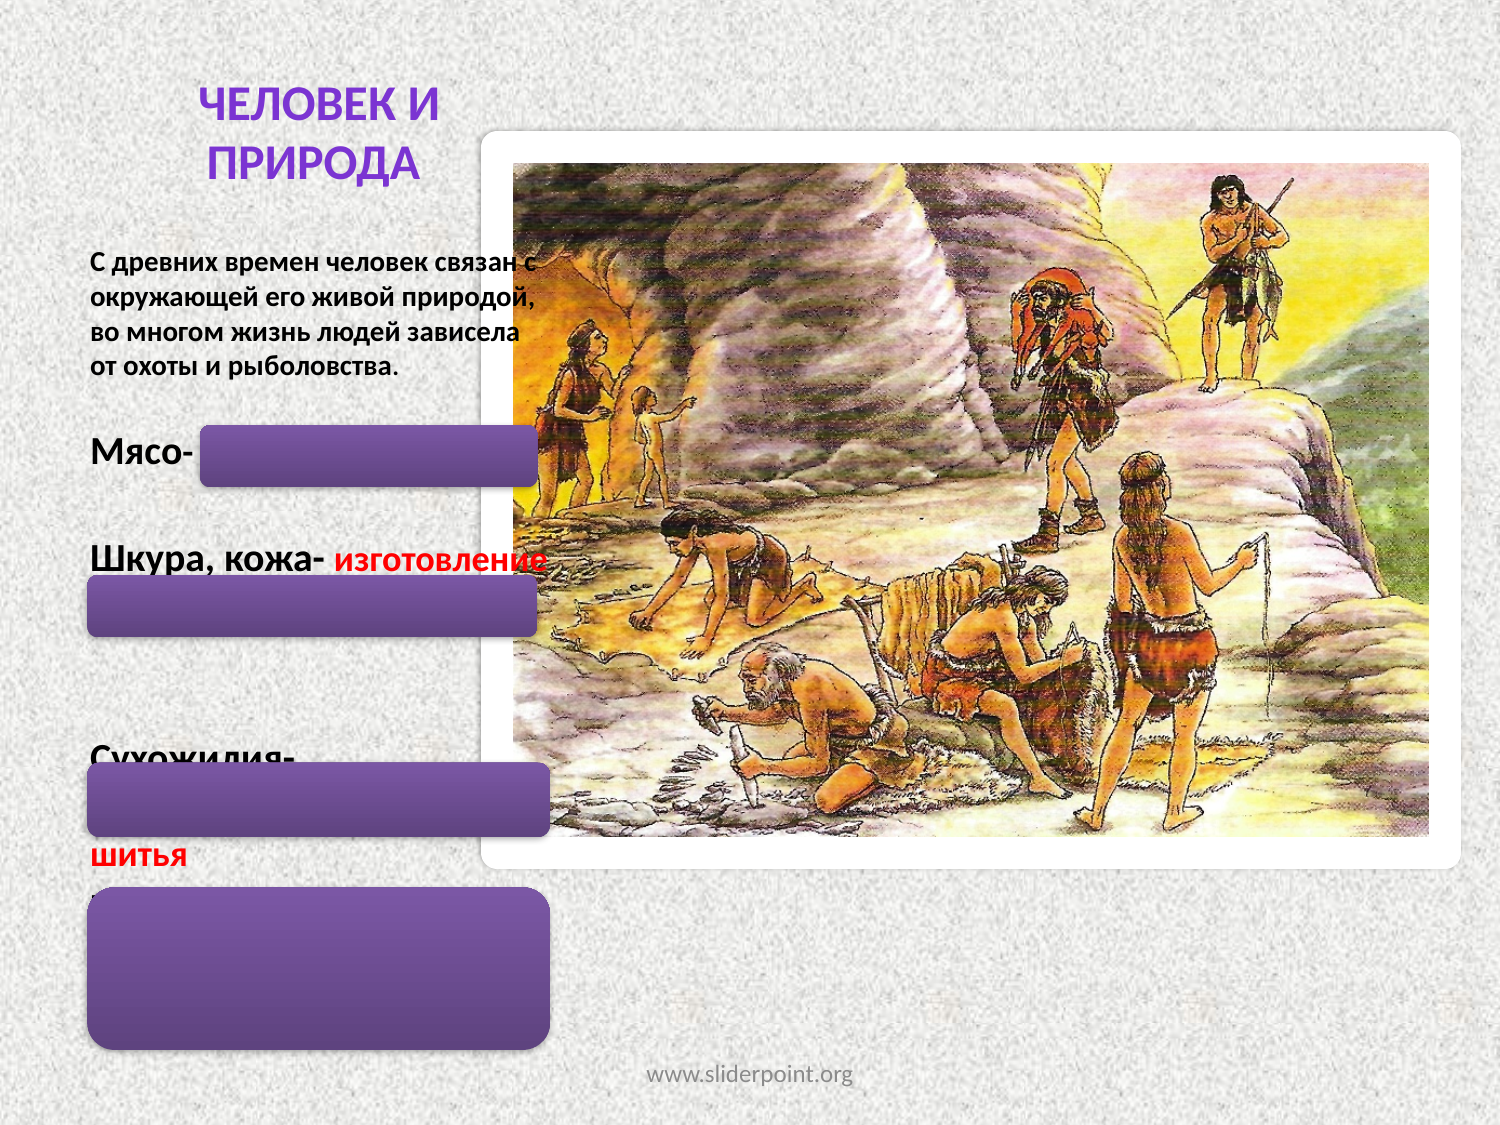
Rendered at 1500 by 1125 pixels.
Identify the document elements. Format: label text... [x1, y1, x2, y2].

footer www.sliderpoint.org [512, 1042, 988, 1103]
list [512, 162, 1430, 838]
text_box [200, 424, 507, 488]
picture [0, 0, 1500, 1125]
text_box [87, 574, 507, 638]
text_box [87, 887, 550, 1050]
text_box Человек и природа [87, 62, 551, 198]
text_box [87, 762, 507, 838]
list С древних времен человек связан с окружающей его живой природой, во многом жизнь людей зависела от охоты и рыболовства. Мясо- источник питания Шкура, кожа- изготовление одежды Сухожилия- тетива лука, нитки для шитья Кости- наконечники стрел, рукоятки ножей, скребки [75, 235, 569, 1038]
